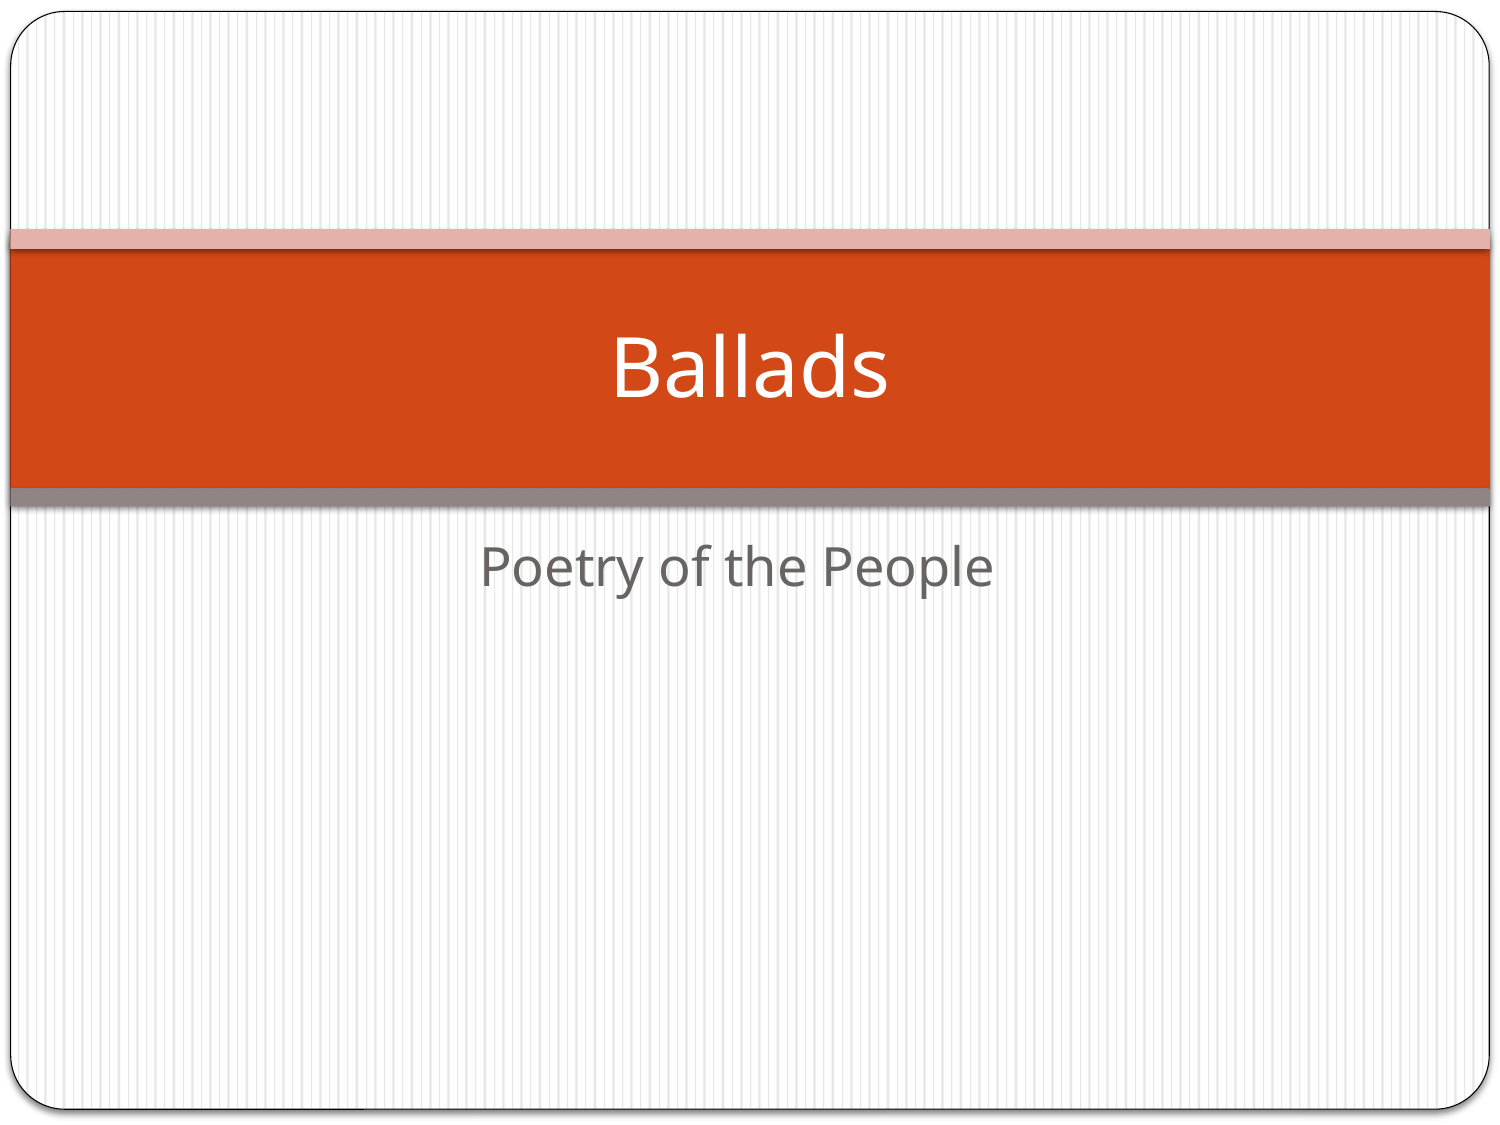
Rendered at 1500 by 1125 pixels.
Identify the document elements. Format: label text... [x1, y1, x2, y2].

subtitle Poetry of the People [212, 525, 1263, 788]
title Ballads [75, 247, 1425, 489]
